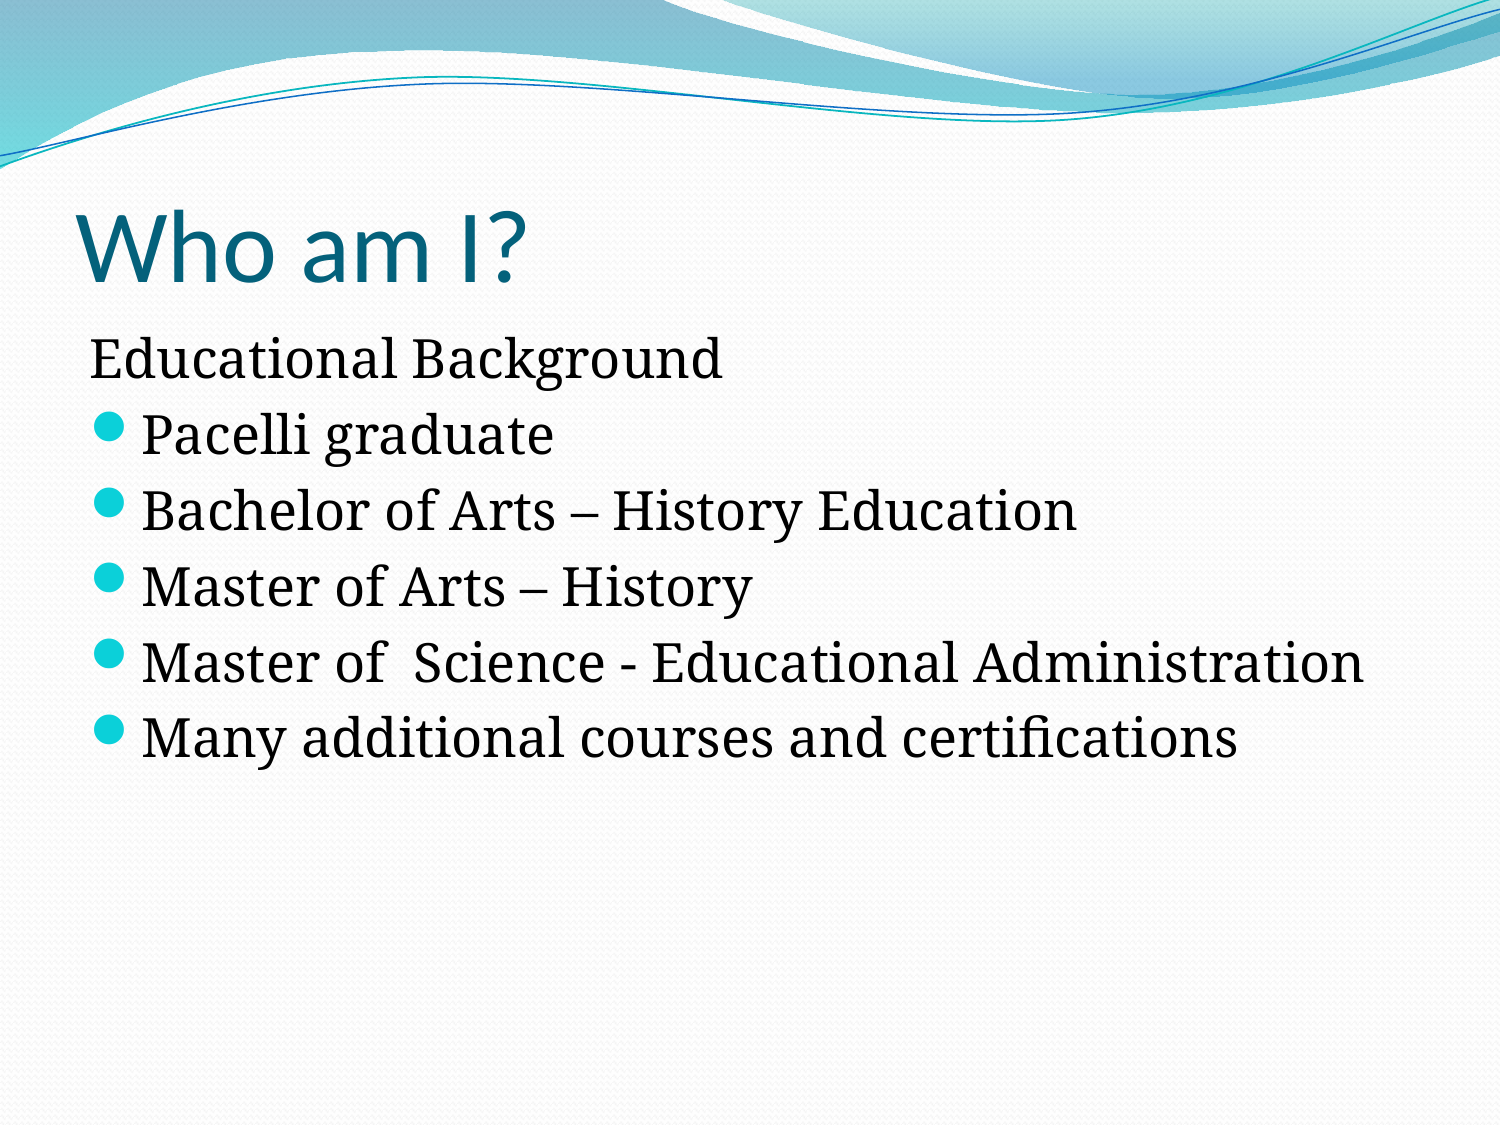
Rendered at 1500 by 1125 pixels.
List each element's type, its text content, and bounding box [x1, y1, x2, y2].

title Who am I? [75, 115, 1425, 303]
list Educational Background Pacelli graduate Bachelor of Arts – History Education Master of Arts – History Master of Science - Educational Administration Many additional courses and certifications [75, 317, 1425, 1038]
